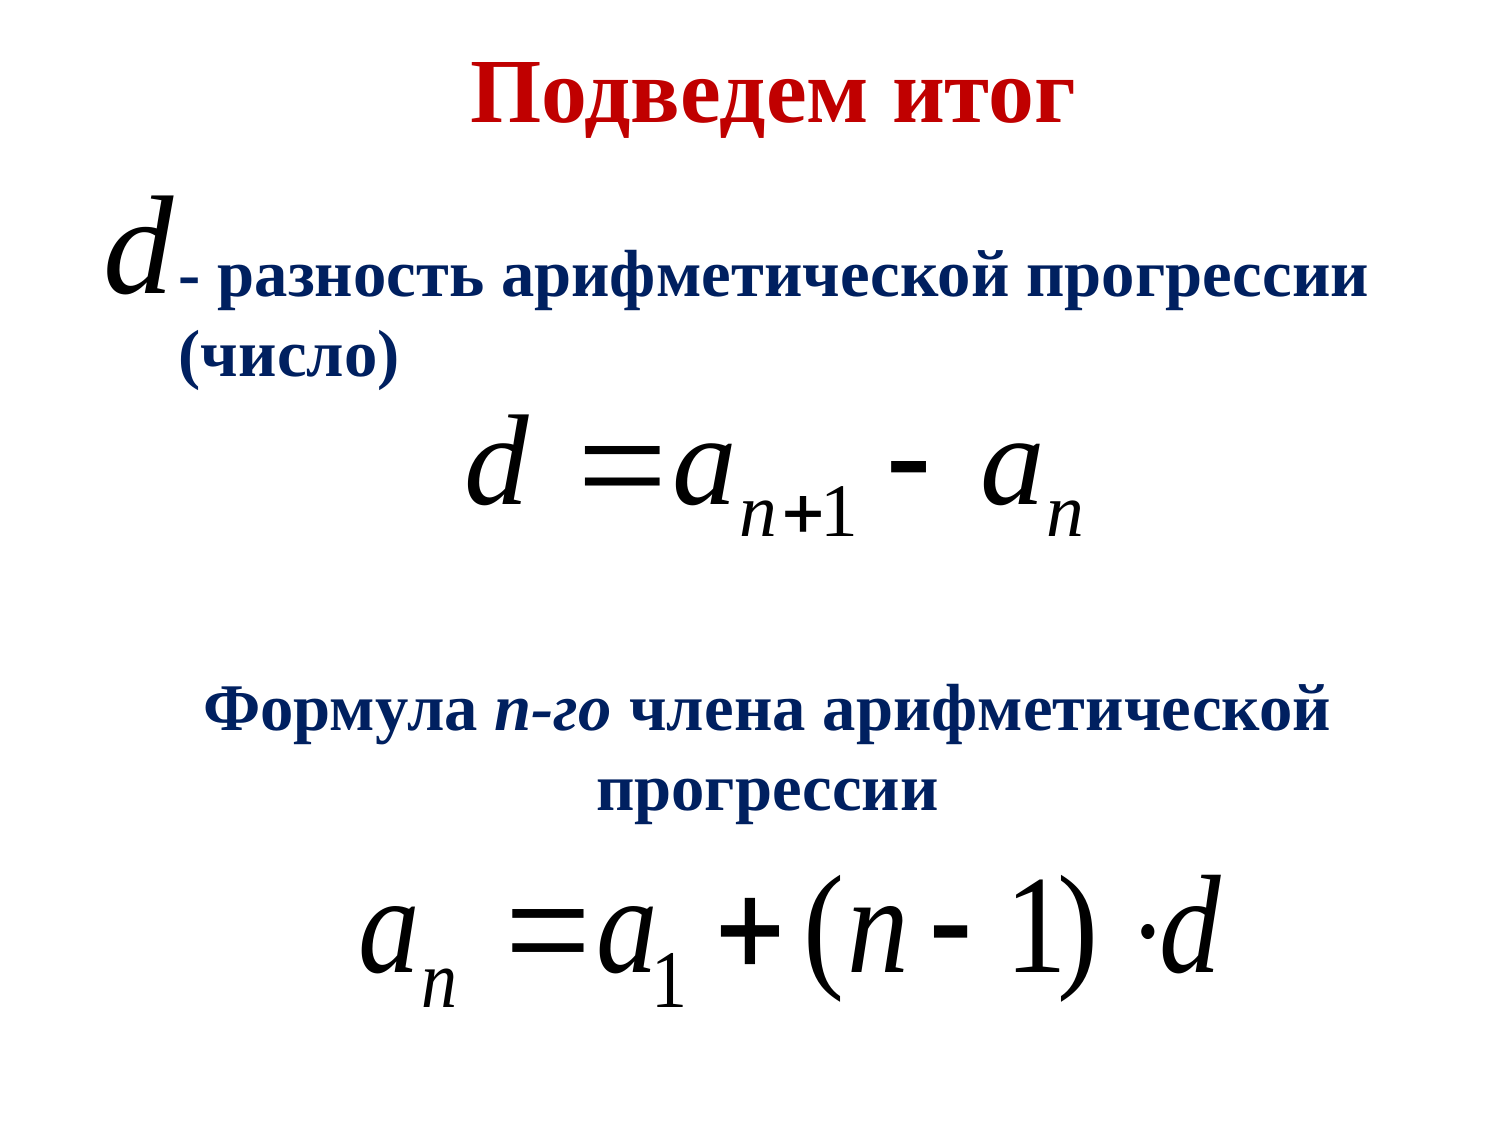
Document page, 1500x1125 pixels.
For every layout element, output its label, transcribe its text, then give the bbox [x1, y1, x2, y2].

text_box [339, 831, 1255, 1043]
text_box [81, 163, 1442, 400]
text_box Формула n-го члена арифметической прогрессии [105, 656, 1430, 831]
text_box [445, 408, 1114, 569]
text_box Подведем итог [386, 23, 1161, 149]
